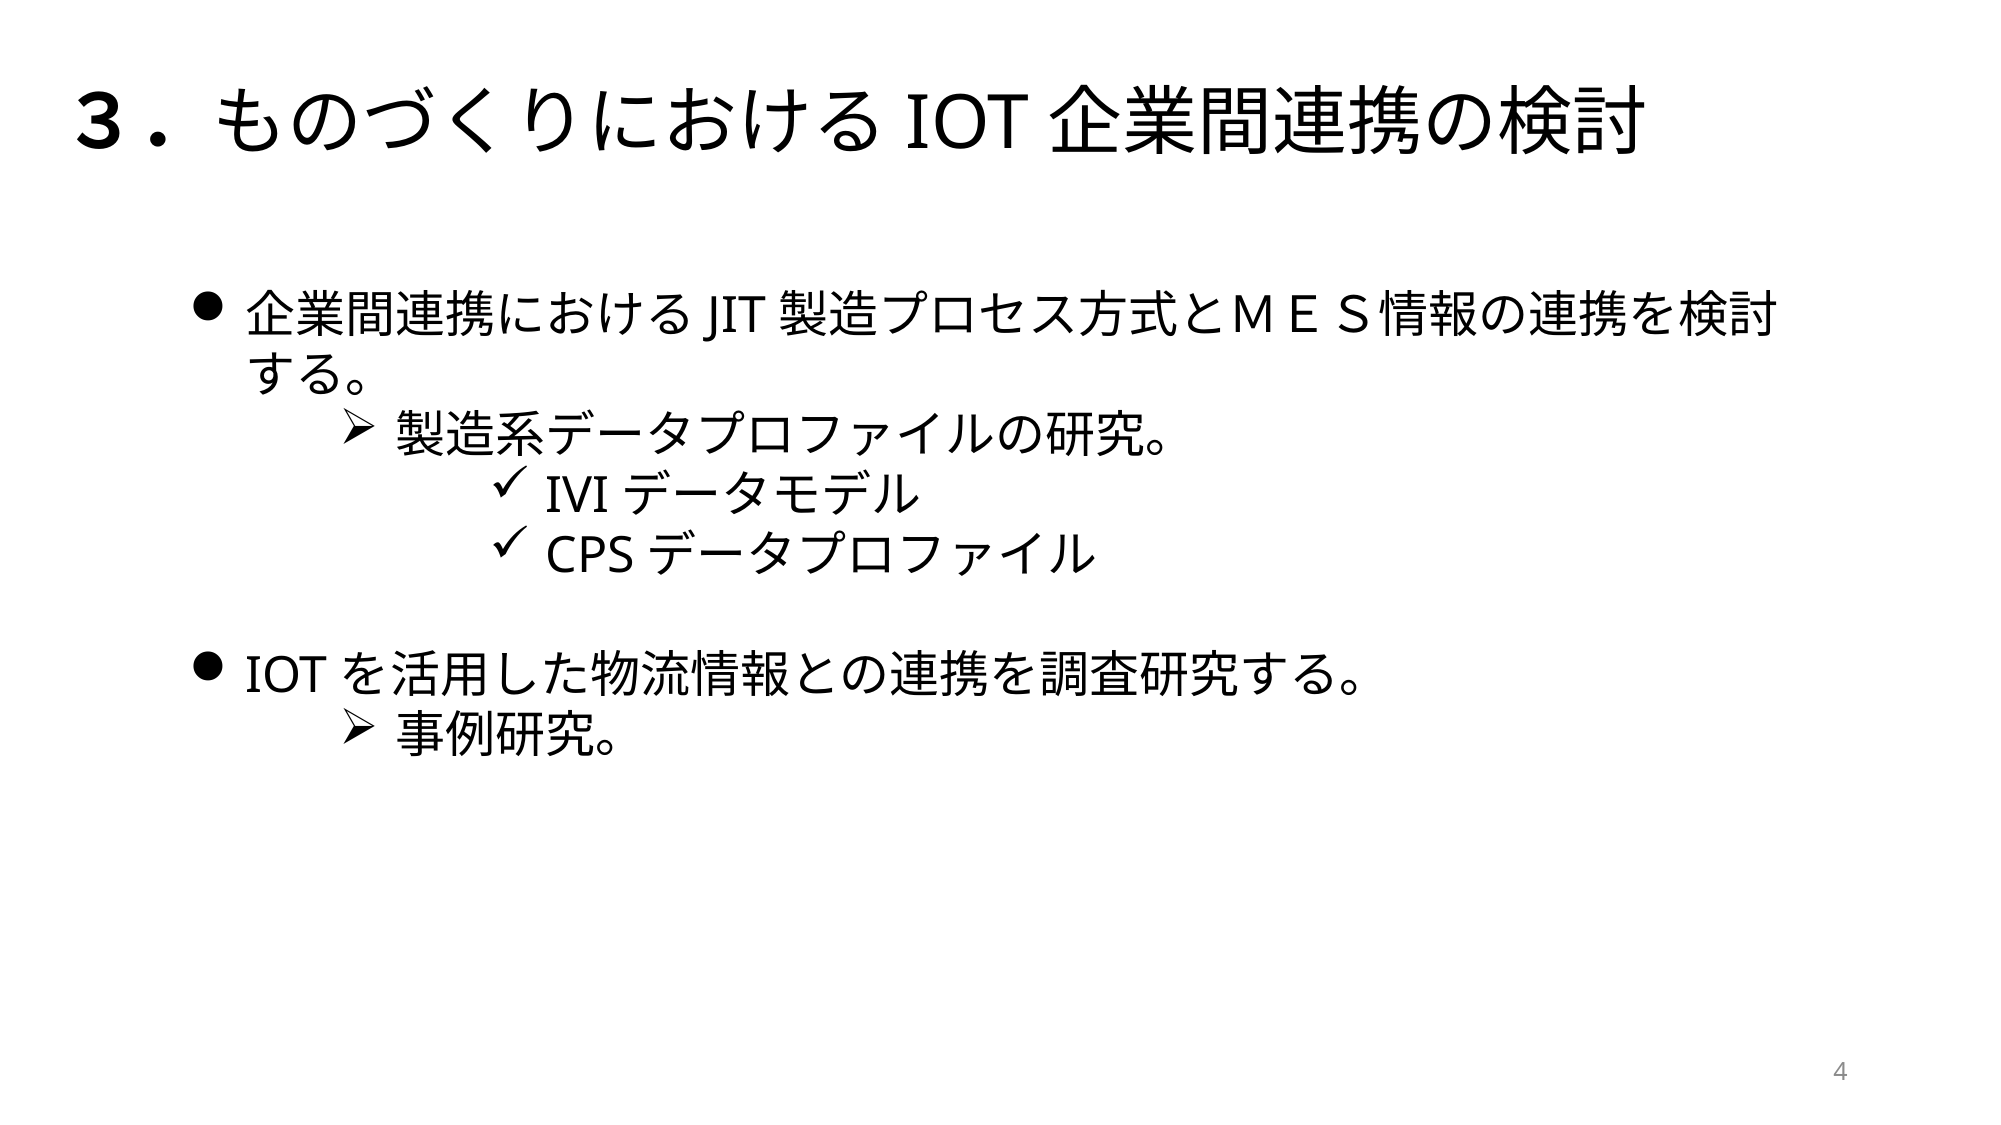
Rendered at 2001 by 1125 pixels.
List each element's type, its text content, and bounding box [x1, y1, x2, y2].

slide_number 4 [1412, 1042, 1863, 1103]
text_box ３．ものづくりにおけるIOT企業間連携の検討 [47, 65, 1709, 171]
text_box 企業間連携におけるJIT製造プロセス方式とＭＥＳ情報の連携を検討する。 製造系データプロファイルの研究。 IVIデータモデル CPSデータプロファイル IOTを活用した物流情報との連携を調査研究する。 事例研究。 [174, 275, 1822, 950]
